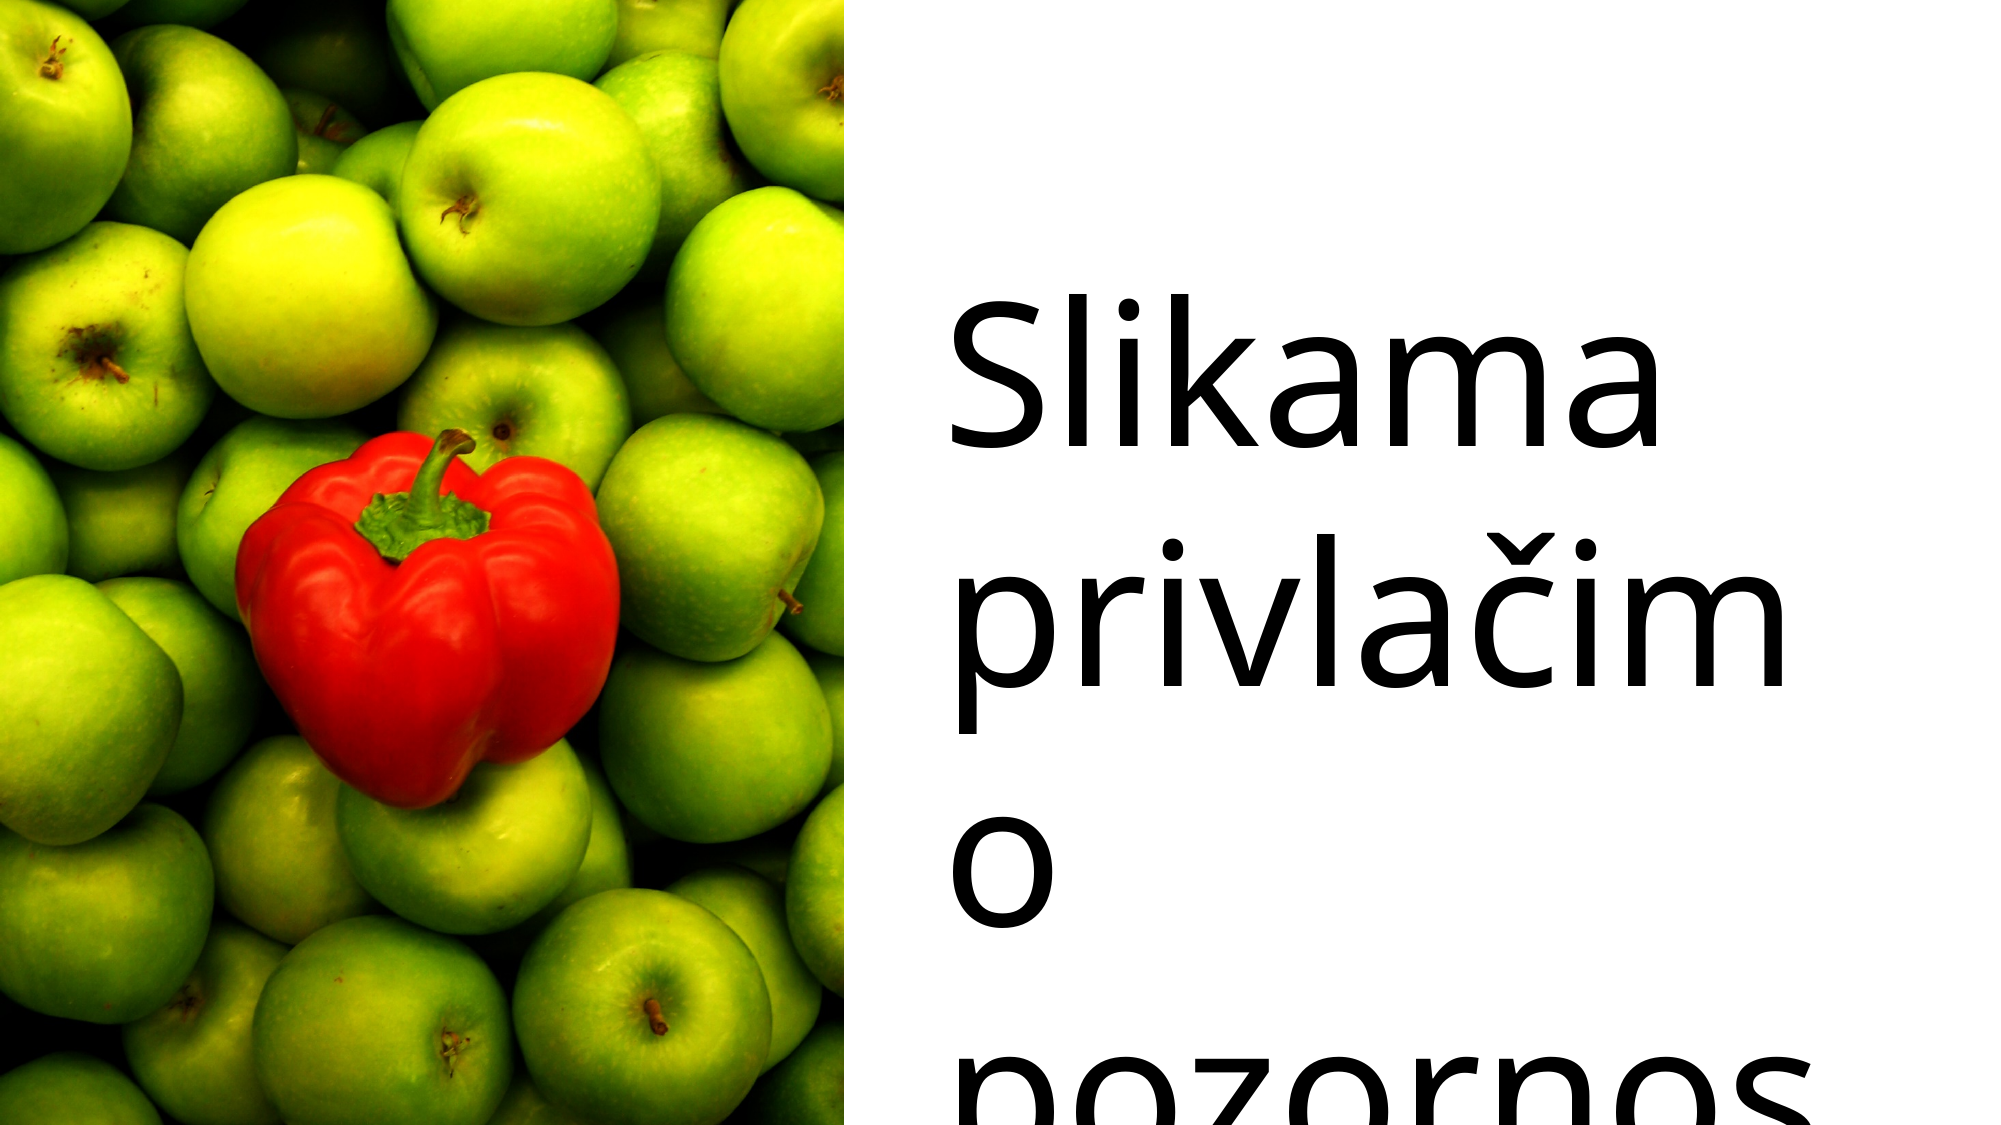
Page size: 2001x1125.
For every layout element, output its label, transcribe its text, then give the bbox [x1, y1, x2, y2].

picture [0, 0, 844, 1125]
text_box Slikama privlačimo pozornost [927, 238, 1895, 1125]
